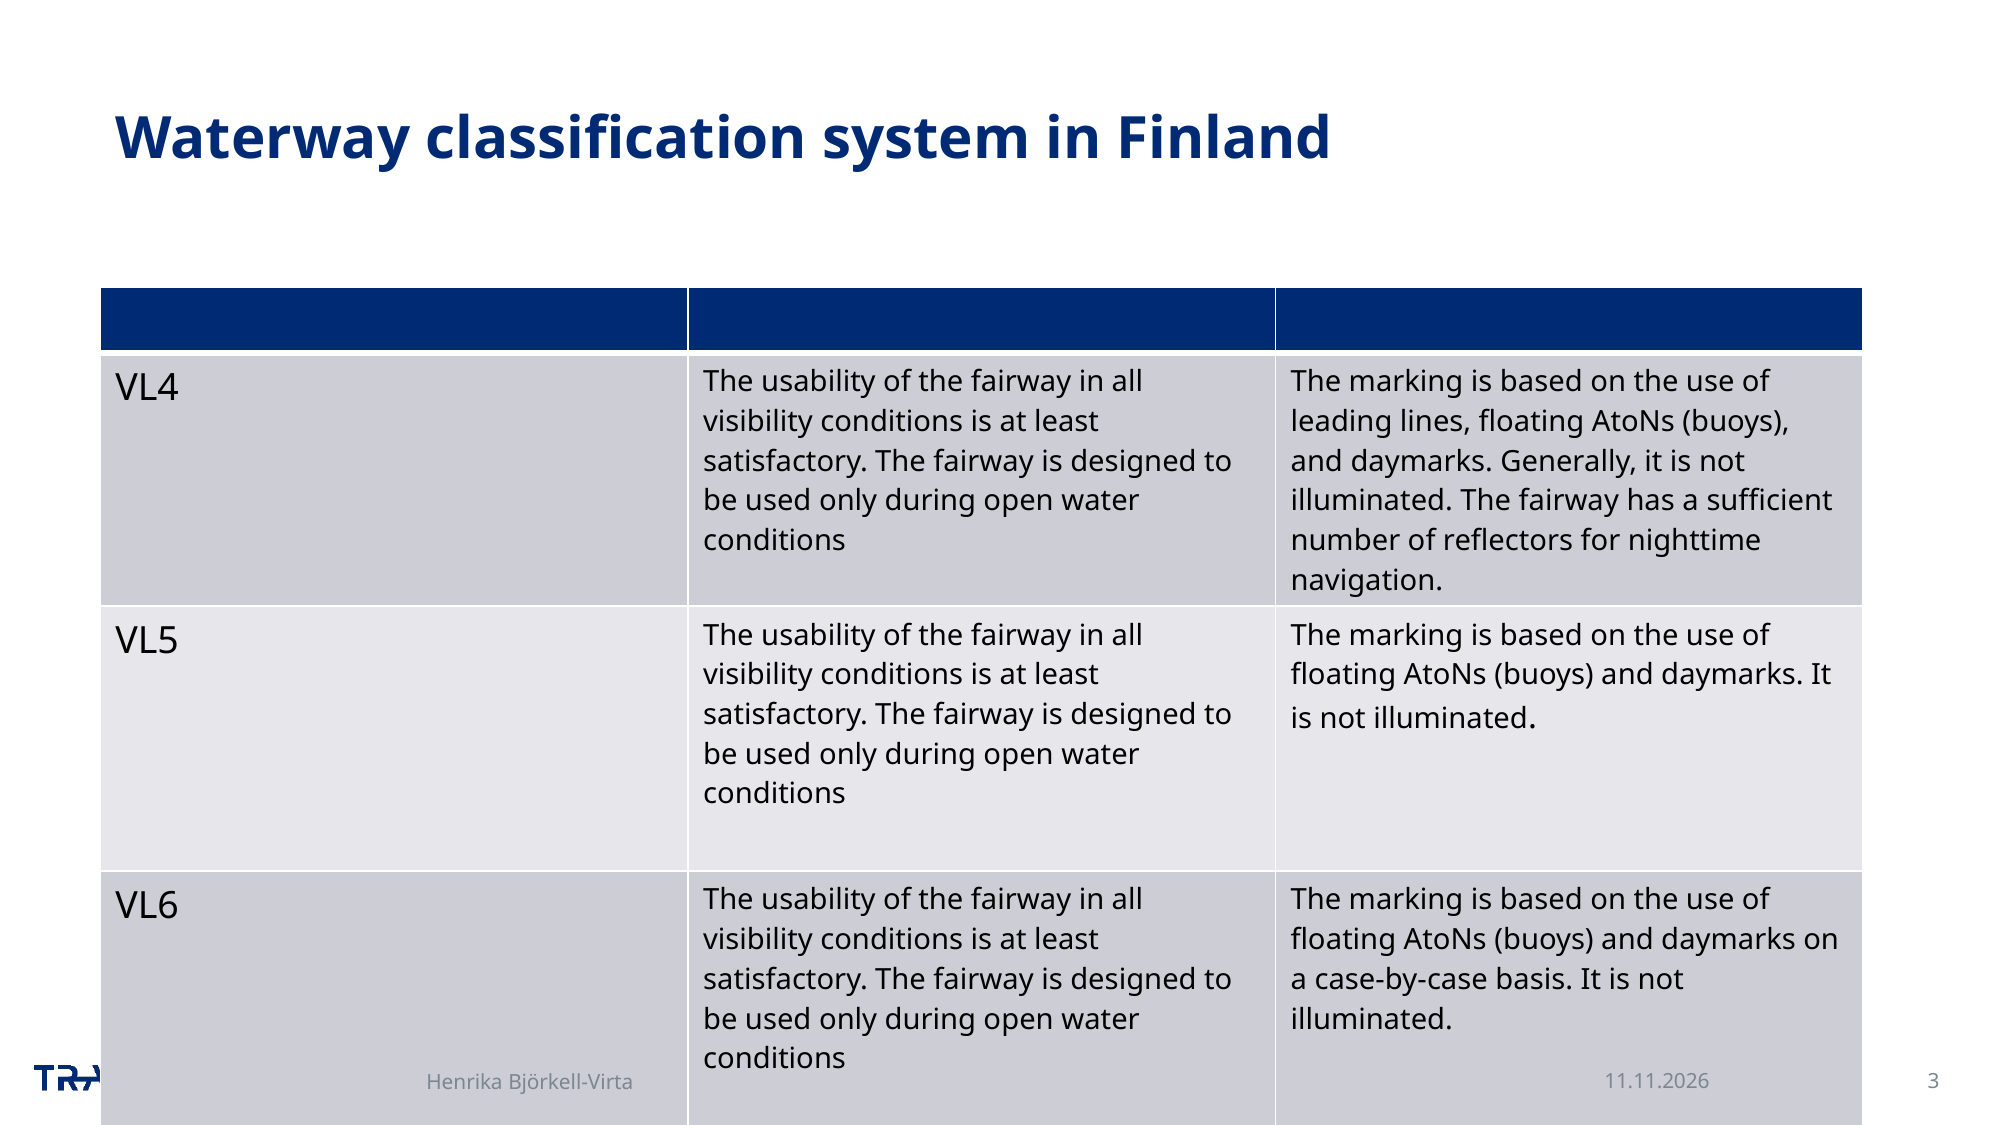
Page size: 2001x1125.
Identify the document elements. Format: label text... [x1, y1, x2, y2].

picture [34, 1064, 100, 1091]
footer Henrika Björkell-Virta [411, 1060, 1000, 1103]
table_cell The marking is based on the use of floating AtoNs (buoys) and daymarks. It is not illuminated. [1276, 607, 1862, 870]
slide_number 3 [1854, 1060, 1955, 1103]
table_header [689, 288, 1275, 350]
table_cell The usability of the fairway in all visibility conditions is at least satisfactory. The fairway is designed to be used only during open water conditions [689, 872, 1275, 1125]
table_cell VL4 [101, 356, 687, 605]
table_cell The marking is based on the use of floating AtoNs (buoys) and daymarks on a case-by-case basis. It is not illuminated. [1276, 872, 1862, 1125]
table_cell The usability of the fairway in all visibility conditions is at least satisfactory. The fairway is designed to be used only during open water conditions [689, 607, 1275, 870]
table_header [1276, 288, 1862, 350]
title Waterway classification system in Finland [100, 100, 1864, 283]
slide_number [1503, 1060, 1811, 1103]
table_cell VL5 [101, 607, 687, 870]
table_cell The marking is based on the use of leading lines, floating AtoNs (buoys), and daymarks. Generally, it is not illuminated. The fairway has a sufficient number of reflectors for nighttime navigation. [1276, 356, 1862, 605]
table_cell The usability of the fairway in all visibility conditions is at least satisfactory. The fairway is designed to be used only during open water conditions [689, 356, 1275, 605]
table_header [101, 288, 687, 350]
table_cell VL6 [101, 872, 687, 1125]
